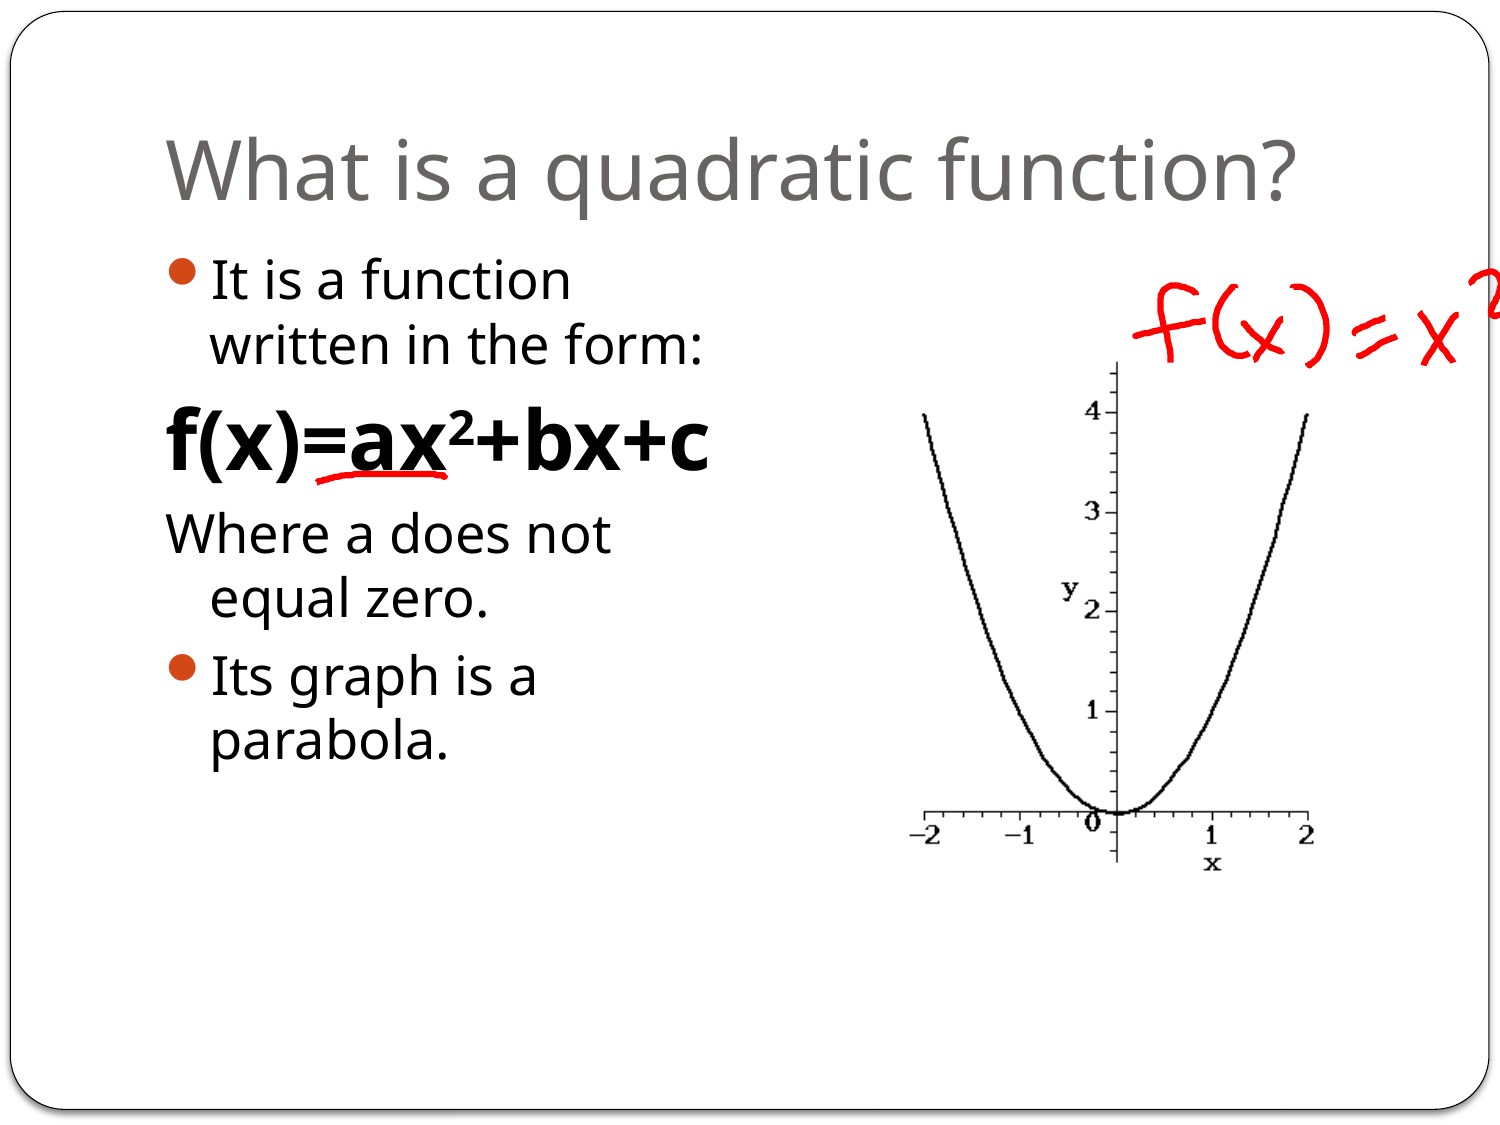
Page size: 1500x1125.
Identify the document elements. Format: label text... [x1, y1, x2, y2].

text_box [1470, 270, 1500, 317]
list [877, 301, 1357, 924]
text_box [316, 473, 446, 484]
text_box [1361, 317, 1386, 331]
text_box [1418, 311, 1438, 341]
text_box [1222, 286, 1238, 299]
text_box [1159, 284, 1197, 299]
title What is a quadratic function? [149, 44, 1426, 233]
text_box [1422, 314, 1459, 366]
text_box [1361, 335, 1398, 357]
list It is a function written in the form: f(x)=ax2+bx+c Where a does not equal zero. Its graph is a parabola. [149, 237, 766, 988]
text_box [1439, 342, 1454, 363]
text_box [1292, 286, 1319, 299]
